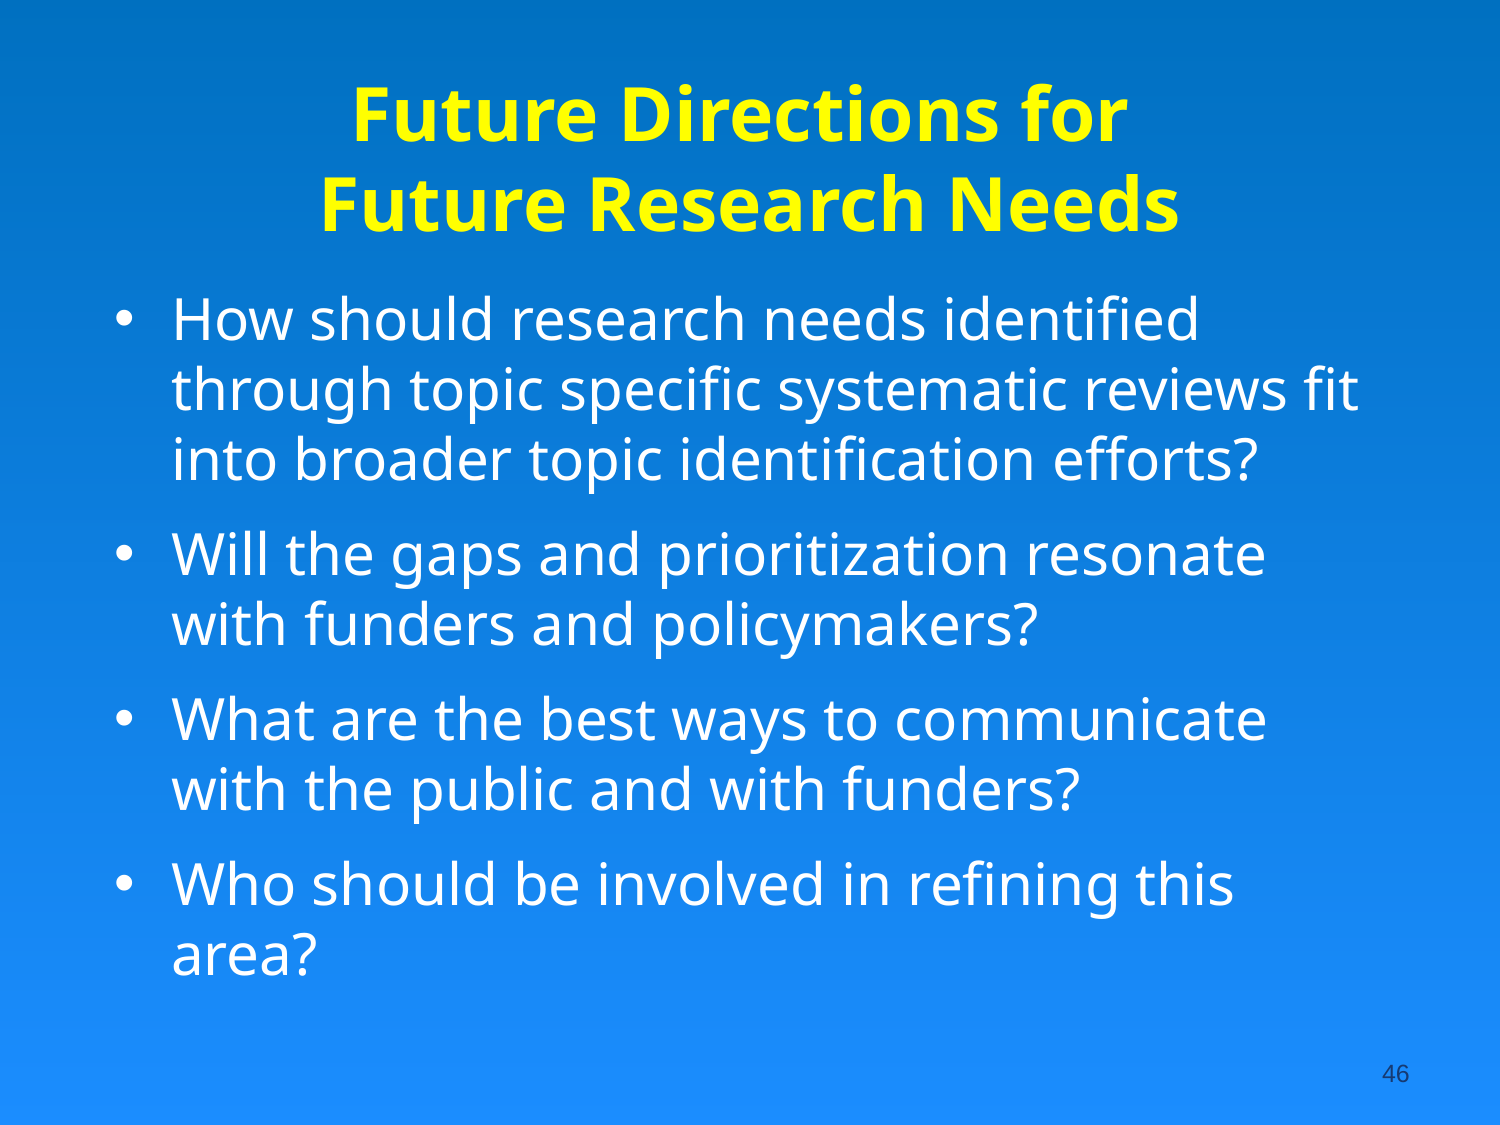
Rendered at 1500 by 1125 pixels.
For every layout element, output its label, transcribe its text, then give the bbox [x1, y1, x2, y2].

list How should research needs identified through topic specific systematic reviews fit into broader topic identification efforts? Will the gaps and prioritization resonate with funders and policymakers? What are the best ways to communicate with the public and with funders? Who should be involved in refining this area? [99, 274, 1392, 1076]
title Future Directions for Future Research Needs [78, 49, 1422, 263]
slide_number 46 [1074, 1042, 1425, 1103]
